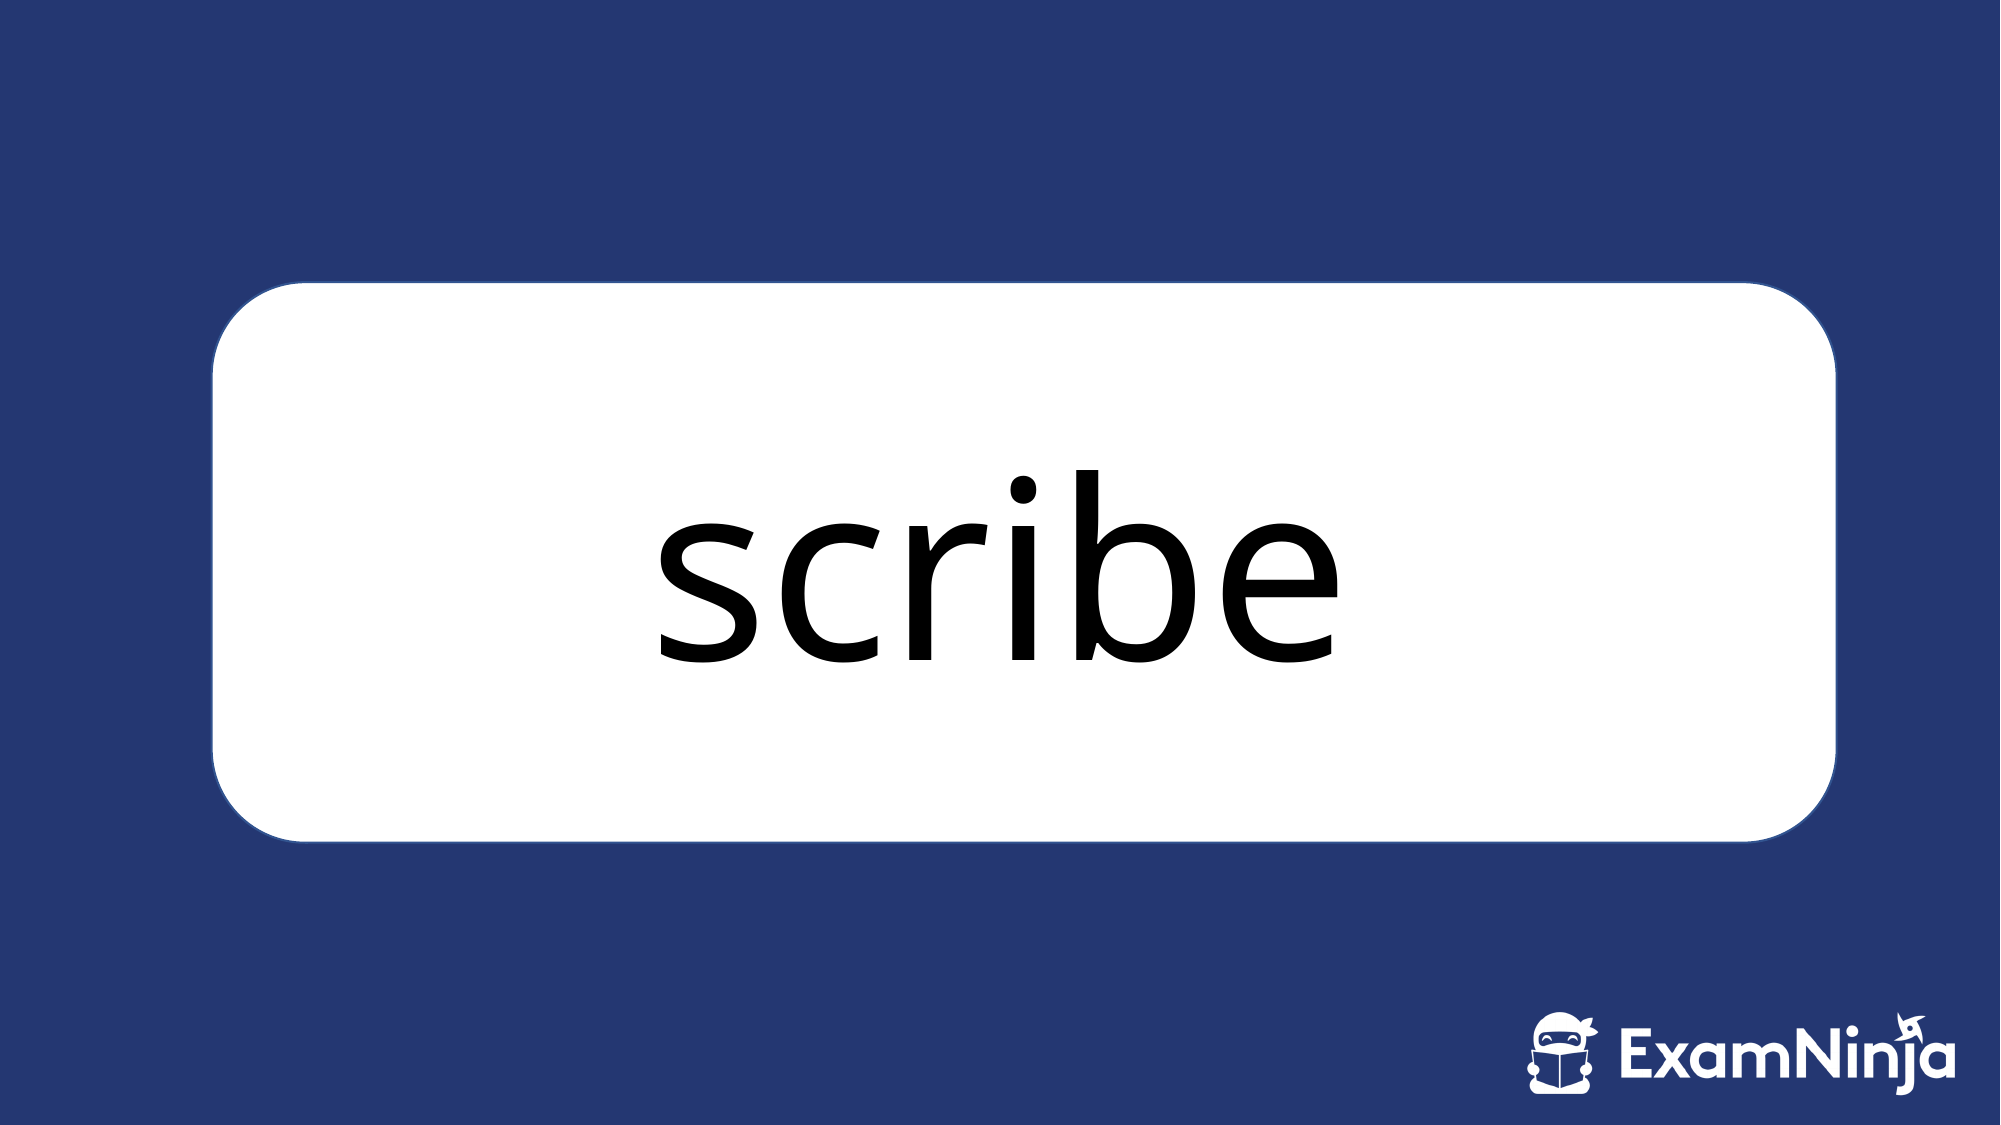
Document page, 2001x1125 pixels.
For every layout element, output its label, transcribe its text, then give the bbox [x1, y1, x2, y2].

picture [1501, 1003, 1979, 1102]
text_box [210, 281, 1838, 403]
text_box [210, 719, 1838, 844]
text_box scribe [143, 403, 1857, 719]
